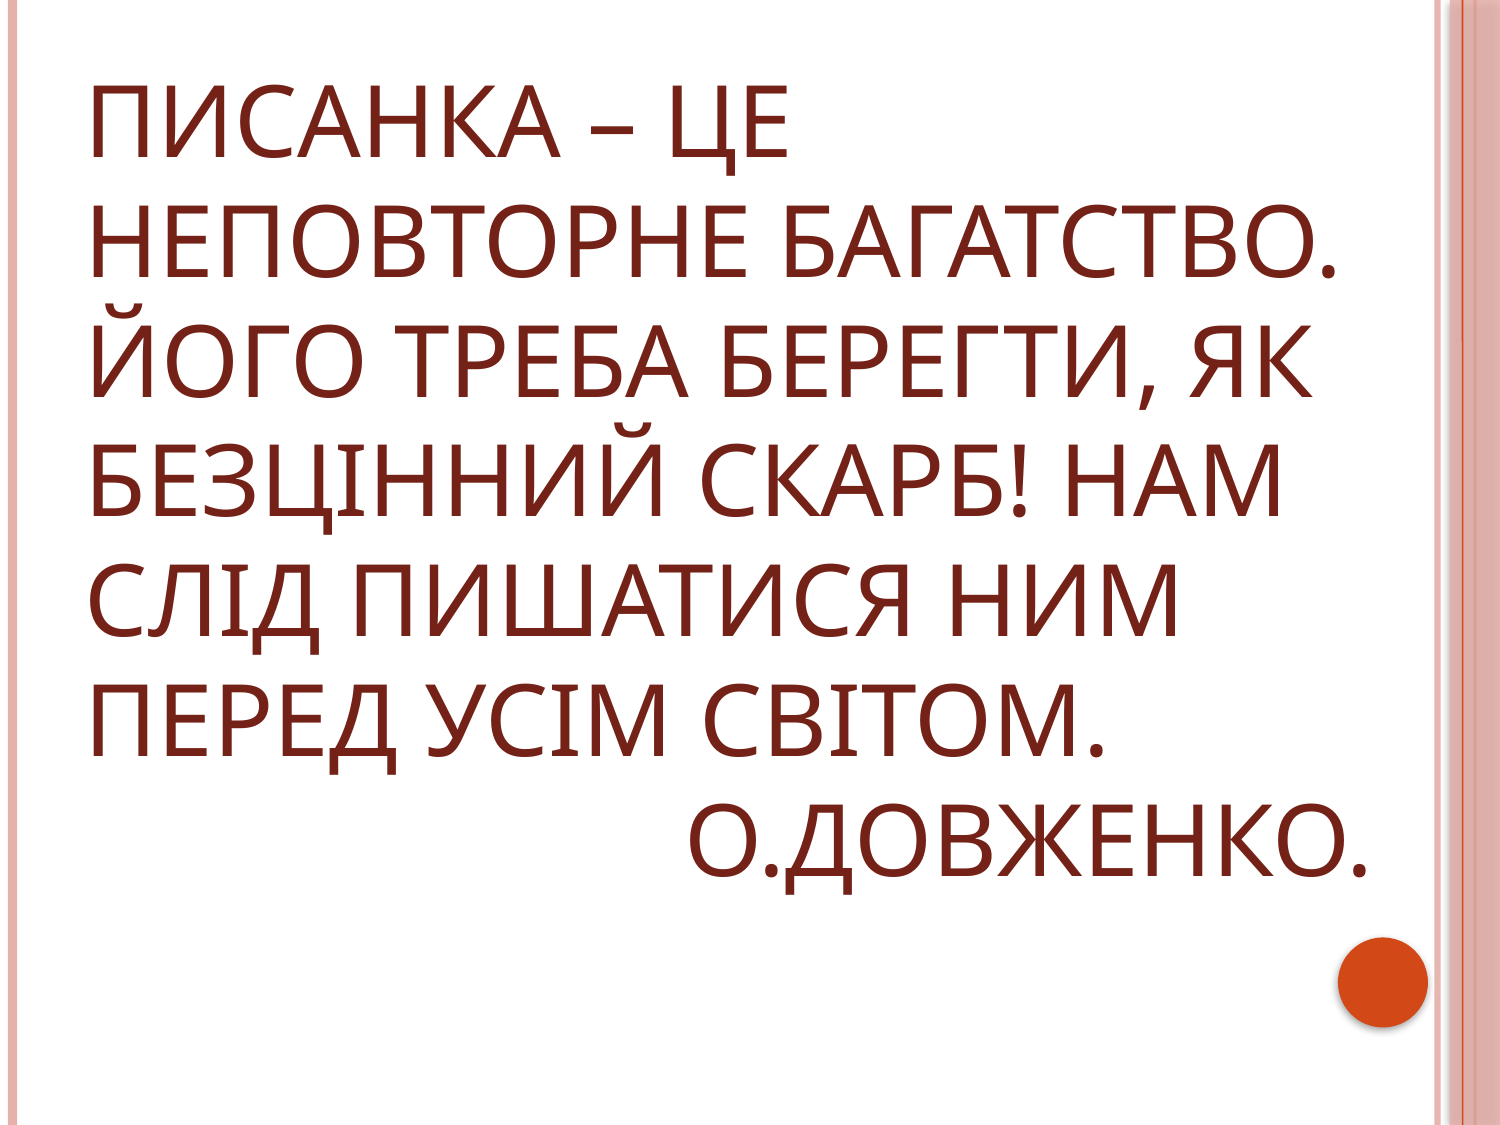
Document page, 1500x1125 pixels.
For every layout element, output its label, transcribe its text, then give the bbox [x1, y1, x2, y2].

title Писанка – це неповторне багатство. Його треба берегти, як безцінний скарб! Нам слід пишатися ним перед усім світом. О.Довженко. [70, 46, 1390, 905]
